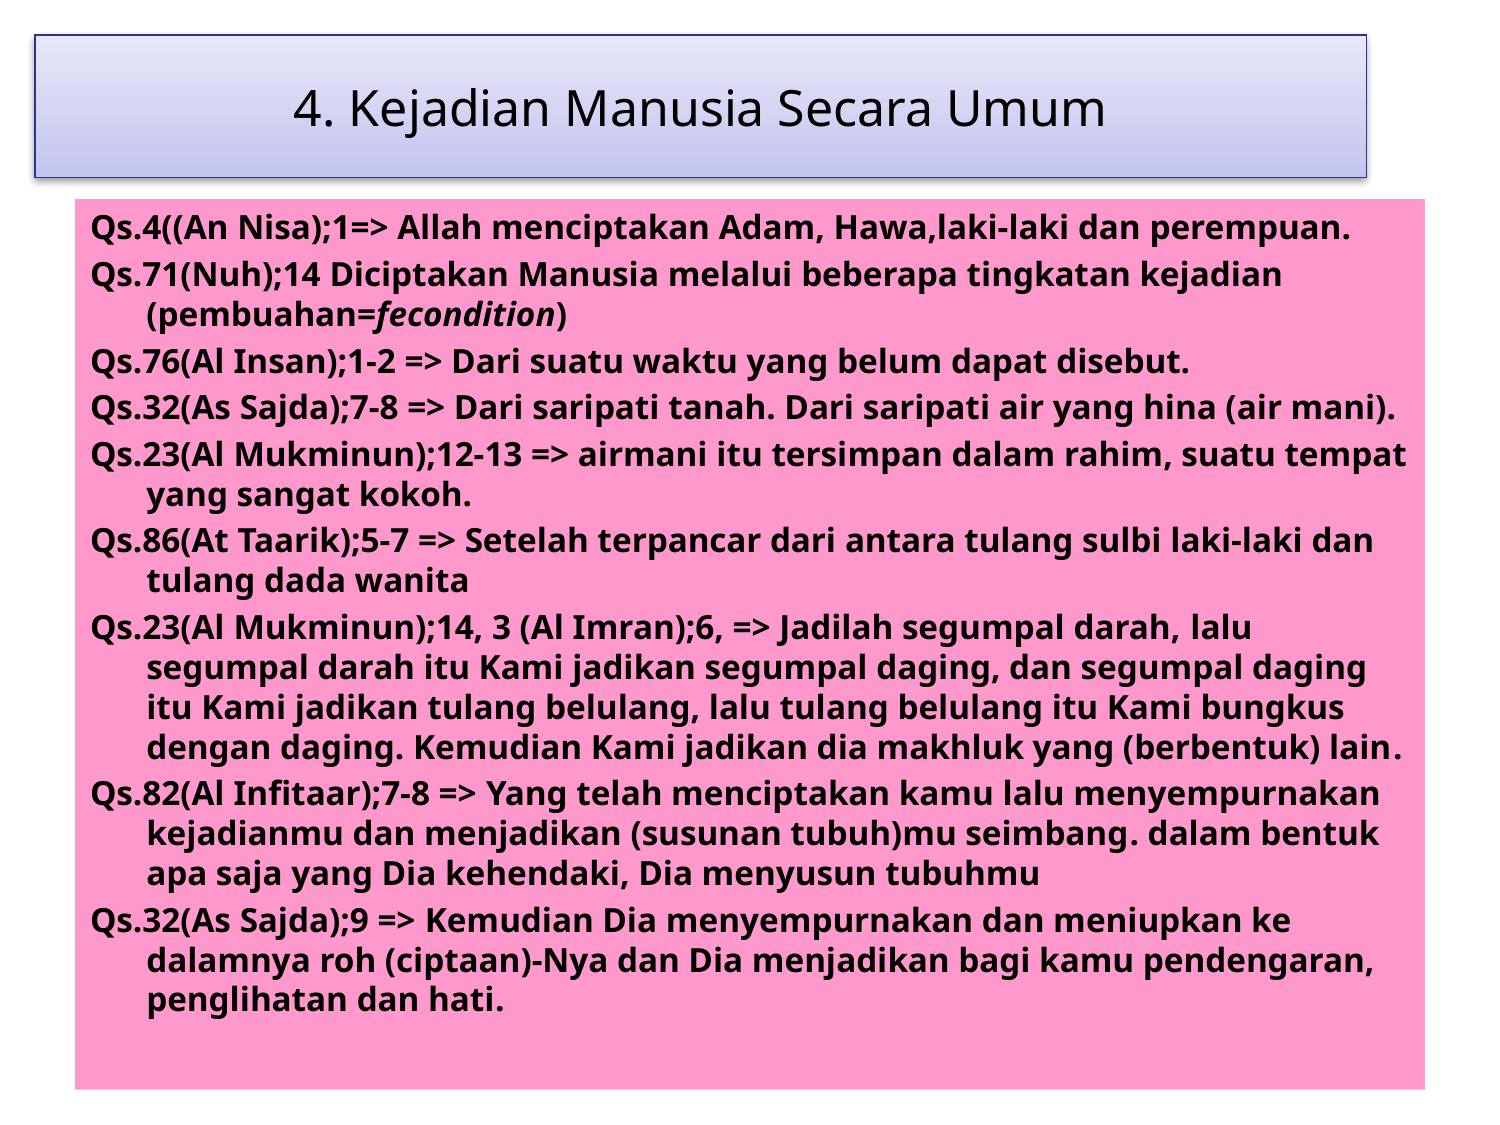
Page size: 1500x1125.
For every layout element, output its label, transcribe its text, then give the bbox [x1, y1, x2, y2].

title 4. Kejadian Manusia Secara Umum [34, 34, 1367, 178]
list Qs.4((An Nisa);1=> Allah menciptakan Adam, Hawa,laki-laki dan perempuan. Qs.71(Nuh);14 Diciptakan Manusia melalui beberapa tingkatan kejadian (pembuahan=fecondition) Qs.76(Al Insan);1-2 => Dari suatu waktu yang belum dapat disebut. Qs.32(As Sajda);7-8 => Dari saripati tanah. Dari saripati air yang hina (air mani). Qs.23(Al Mukminun);12-13 => airmani itu tersimpan dalam rahim, suatu tempat yang sangat kokoh. Qs.86(At Taarik);5-7 => Setelah terpancar dari antara tulang sulbi laki-laki dan tulang dada wanita Qs.23(Al Mukminun);14, 3 (Al Imran);6, => Jadilah segumpal darah, lalu segumpal darah itu Kami jadikan segumpal daging, dan segumpal daging itu Kami jadikan tulang belulang, lalu tulang belulang itu Kami bungkus dengan daging. Kemudian Kami jadikan dia makhluk yang (berbentuk) lain. Qs.82(Al Infitaar);7-8 => Yang telah menciptakan kamu lalu menyempurnakan kejadianmu dan menjadikan (susunan tubuh)mu seimbang. dalam bentuk apa saja yang Dia kehendaki, Dia menyusun tubuhmu Qs.32(As Sajda);9 => Kemudian Dia menyempurnakan dan meniupkan ke dalamnya roh (ciptaan)-Nya dan Dia menjadikan bagi kamu pendengaran, penglihatan dan hati. [74, 198, 1426, 1091]
